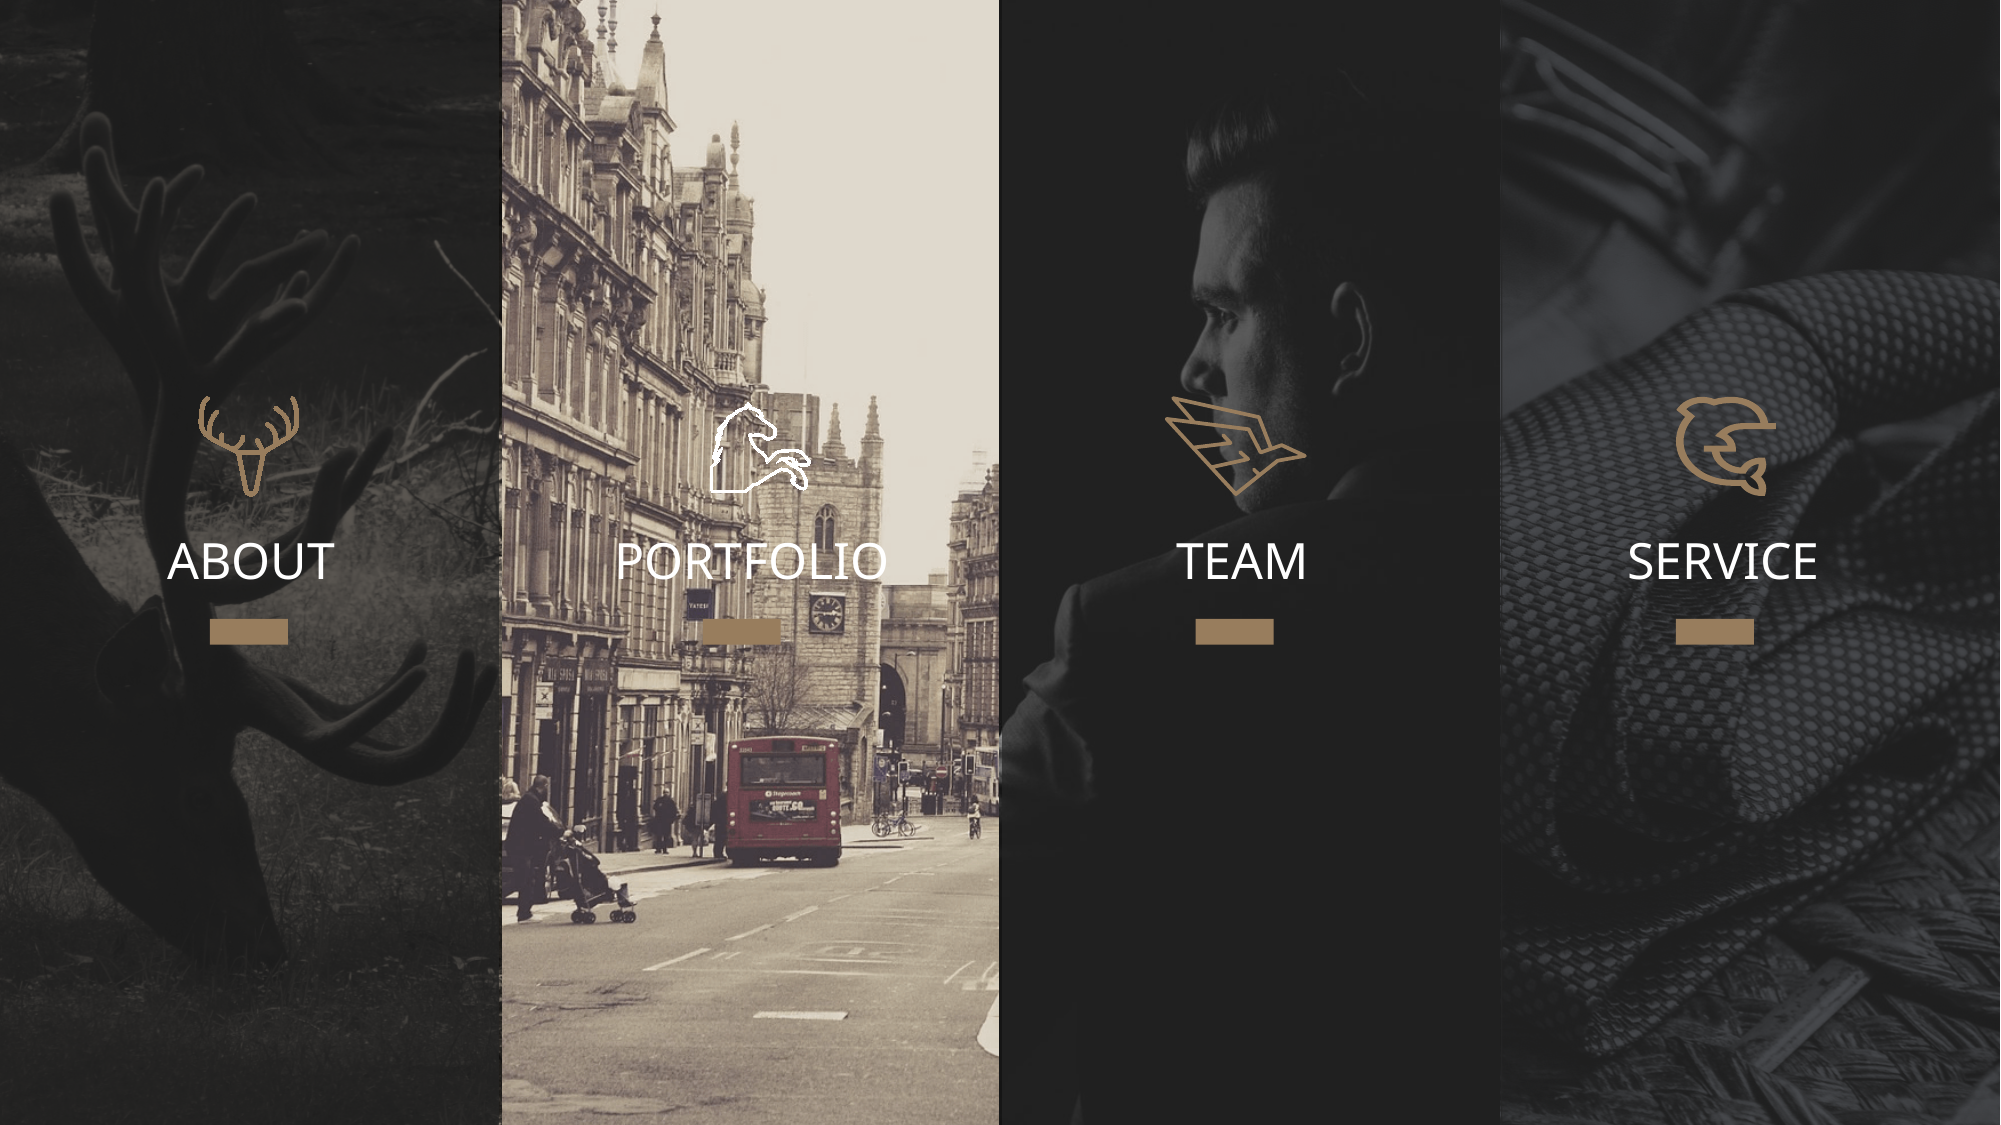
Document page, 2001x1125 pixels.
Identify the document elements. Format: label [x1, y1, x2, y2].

picture [0, 0, 2000, 1125]
text_box [152, 396, 359, 645]
text_box [599, 402, 957, 645]
text_box [1612, 396, 1898, 645]
text_box [1161, 396, 1368, 645]
